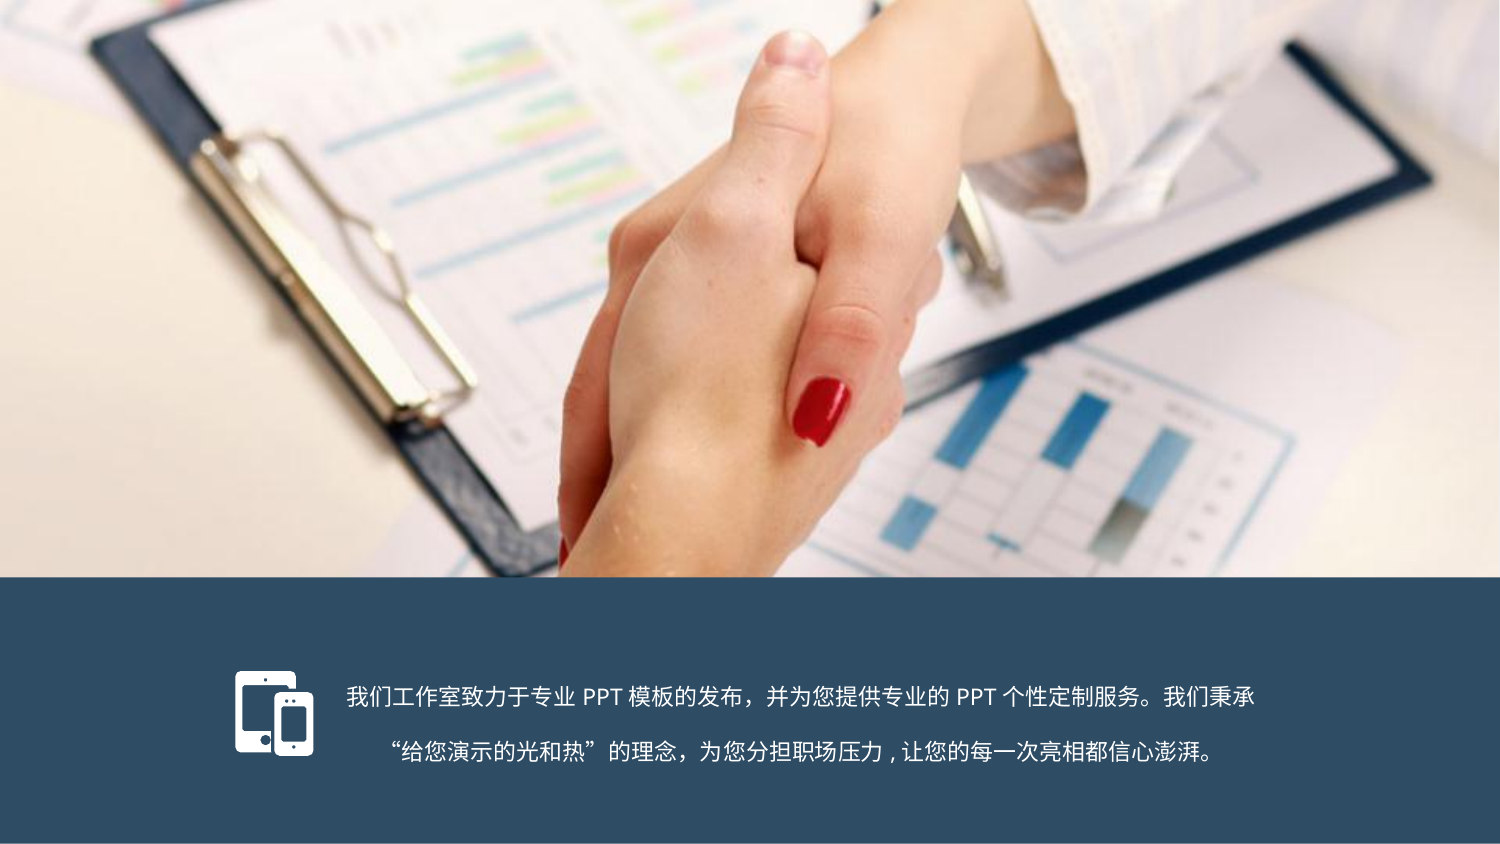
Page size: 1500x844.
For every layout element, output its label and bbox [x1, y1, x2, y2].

text_box [235, 671, 314, 756]
text_box [0, 0, 1500, 844]
